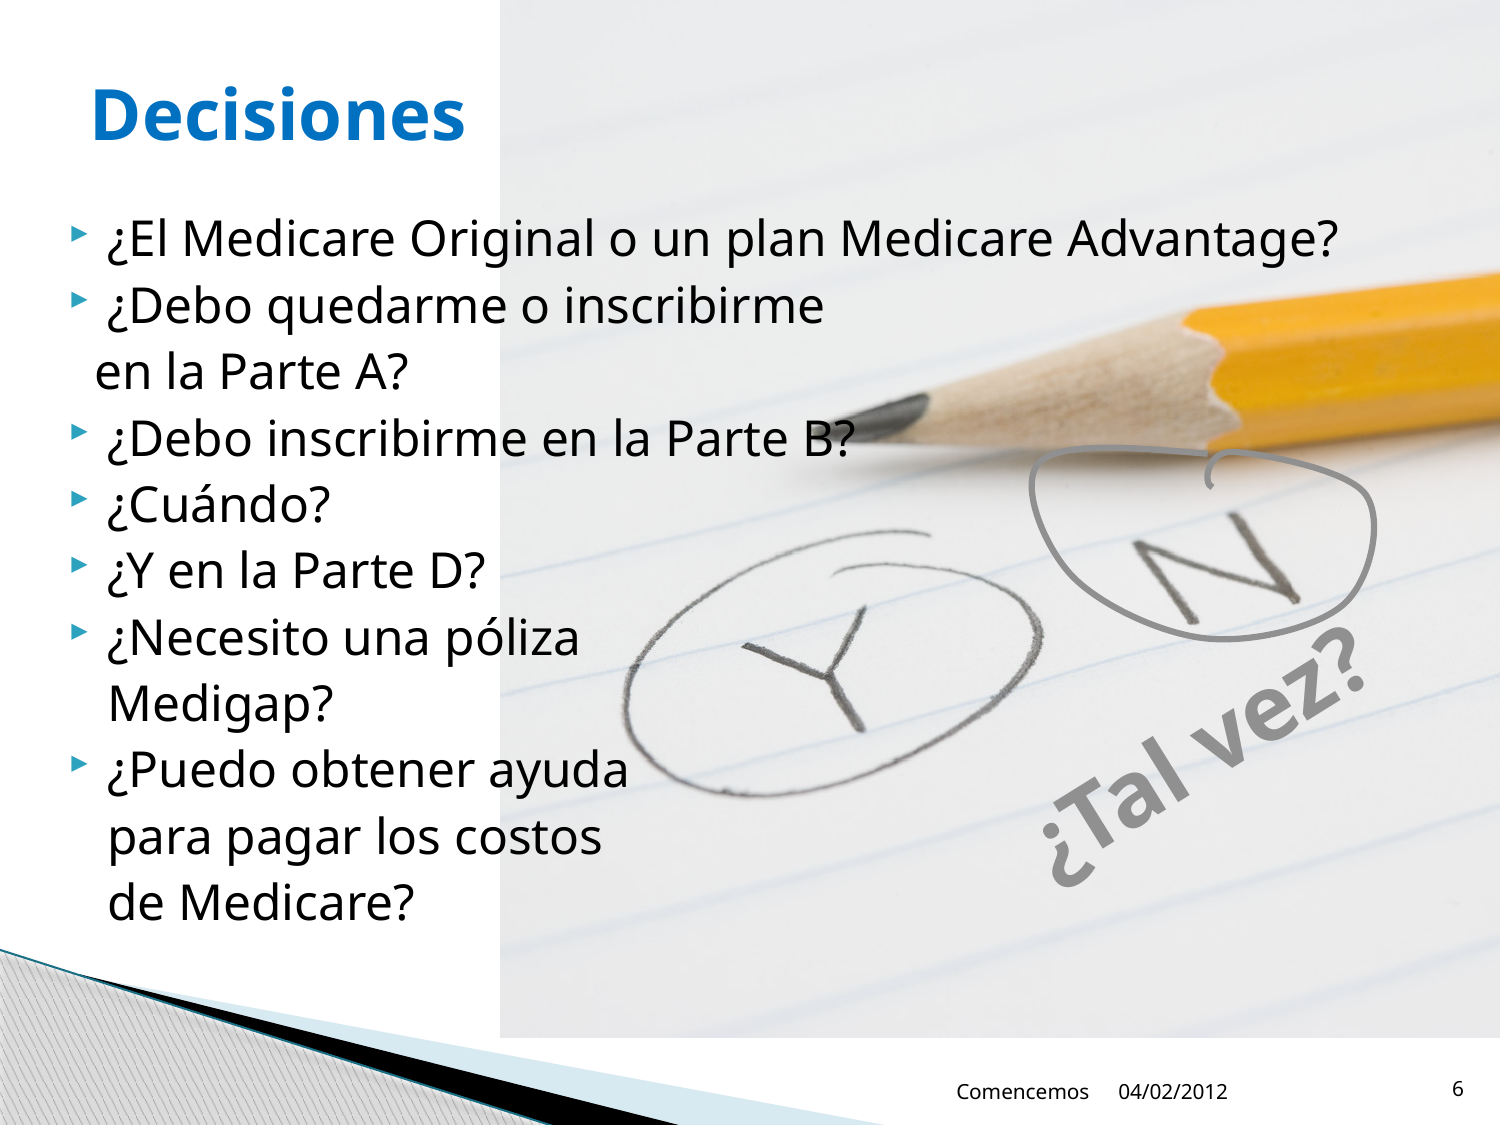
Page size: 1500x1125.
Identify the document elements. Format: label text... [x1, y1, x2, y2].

slide_number 6 [1418, 1051, 1479, 1112]
list ¿El Medicare Original o un plan Medicare Advantage? ¿Debo quedarme o inscribirme en la Parte A? ¿Debo inscribirme en la Parte B? ¿Cuándo? ¿Y en la Parte D? ¿Necesito una póliza Medigap? ¿Puedo obtener ayuda para pagar los costos de Medicare? [37, 200, 493, 1000]
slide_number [1105, 1051, 1418, 1112]
picture [499, 0, 1500, 1038]
title Decisiones [75, 62, 493, 163]
footer Comencemos [718, 1051, 1105, 1112]
